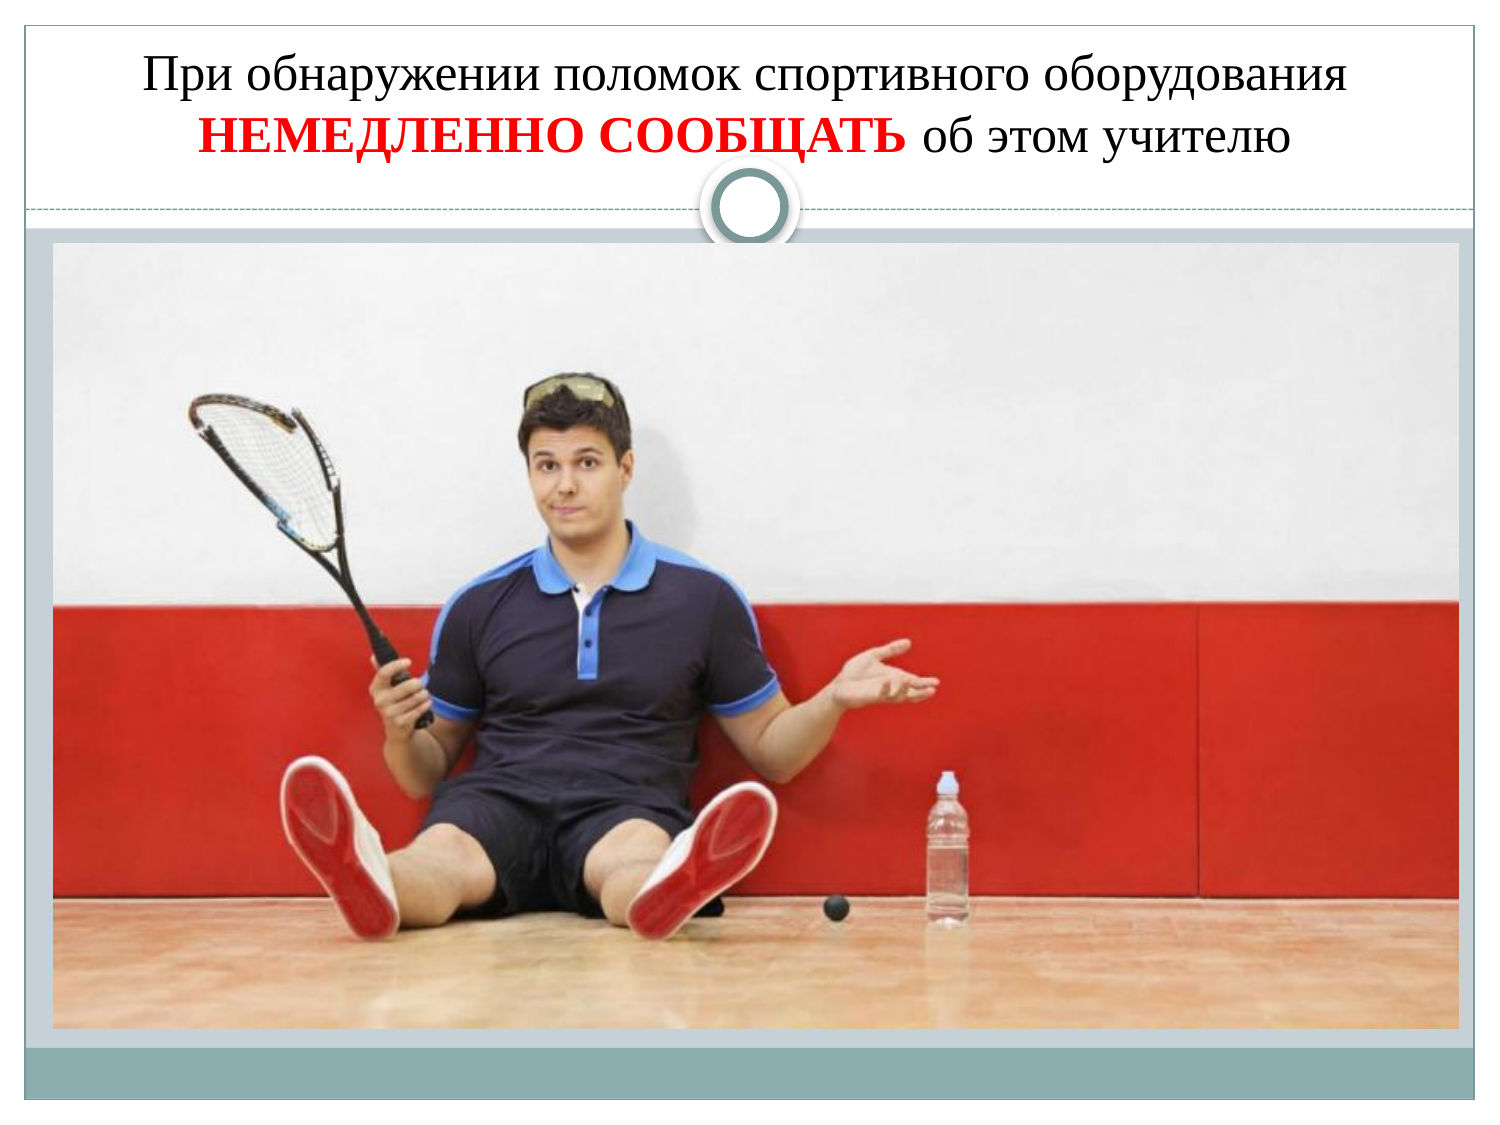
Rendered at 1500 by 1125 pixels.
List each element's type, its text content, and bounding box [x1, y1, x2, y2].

title При обнаружении поломок спортивного оборудования НЕМЕДЛЕННО СООБЩАТЬ об этом учителю [70, 30, 1421, 170]
picture [52, 243, 1459, 1029]
